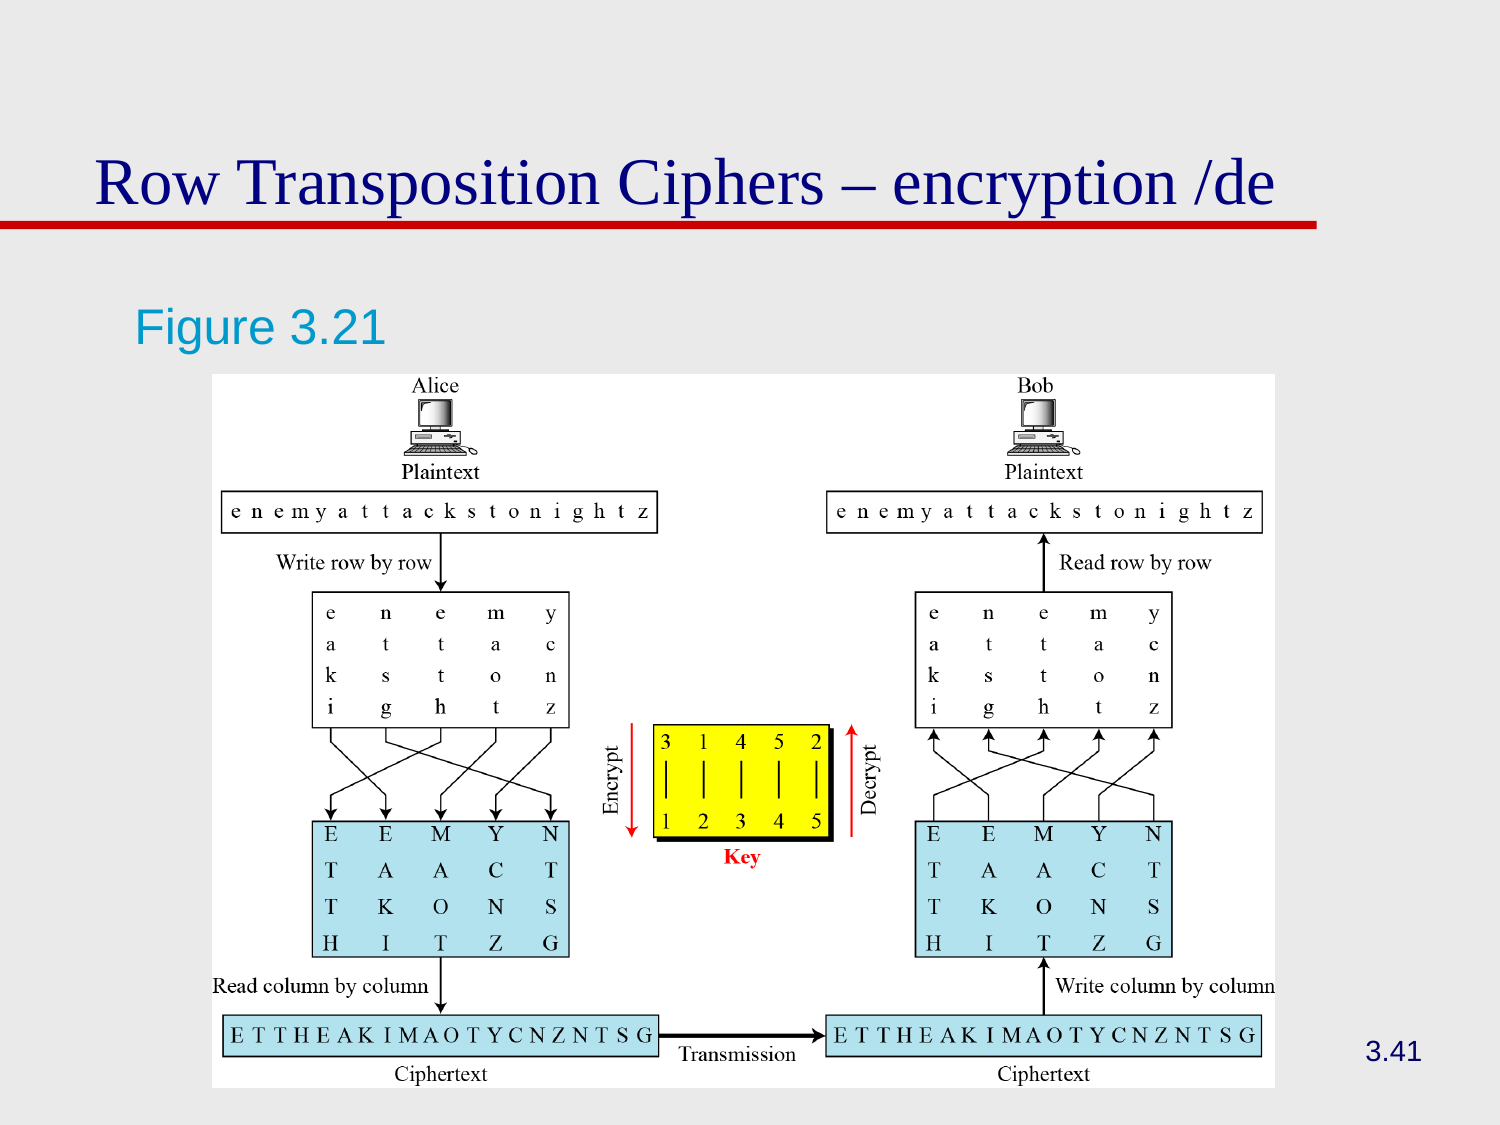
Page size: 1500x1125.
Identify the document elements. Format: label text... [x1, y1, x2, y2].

picture [212, 374, 1275, 1088]
text_box Figure 3.21 [119, 287, 416, 363]
title Row Transposition Ciphers – encryption /de [62, 43, 1338, 226]
slide_number 3.41 [1279, 1012, 1438, 1088]
